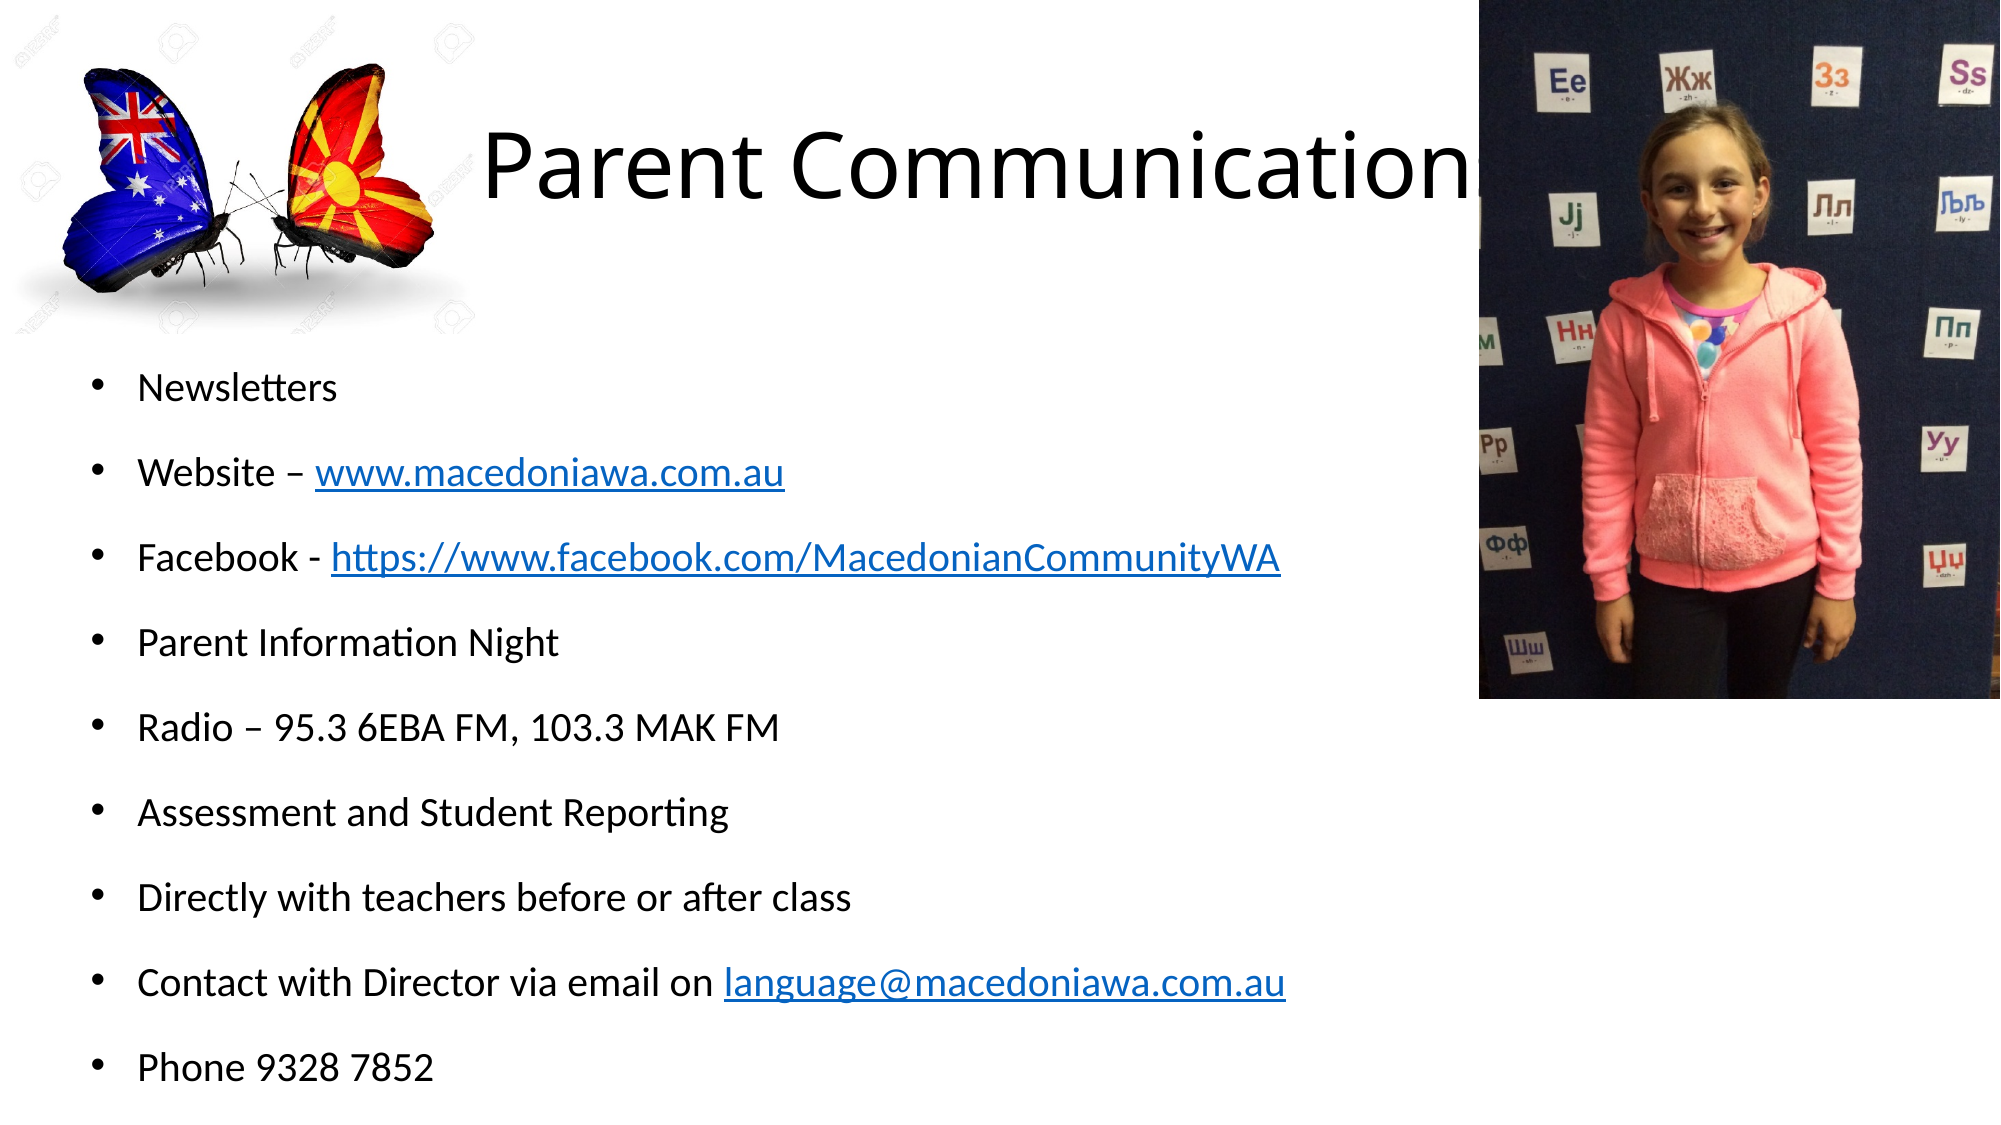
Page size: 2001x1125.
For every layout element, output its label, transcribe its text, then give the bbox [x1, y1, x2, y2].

picture [1538, 611, 2000, 699]
title Parent Communications [488, 59, 1479, 278]
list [1389, 88, 2000, 611]
text_box Newsletters Website – www.macedoniawa.com.au Facebook - https://www.facebook.com/MacedonianCommunityWA Parent Information Night Radio – 95.3 6EBA FM, 103.3 MAK FM Assessment and Student Reporting Directly with teachers before or after class Contact with Director via email on language@macedoniawa.com.au Phone 9328 7852 [75, 352, 1538, 1097]
picture [0, 3, 488, 334]
picture [1479, 0, 2000, 88]
